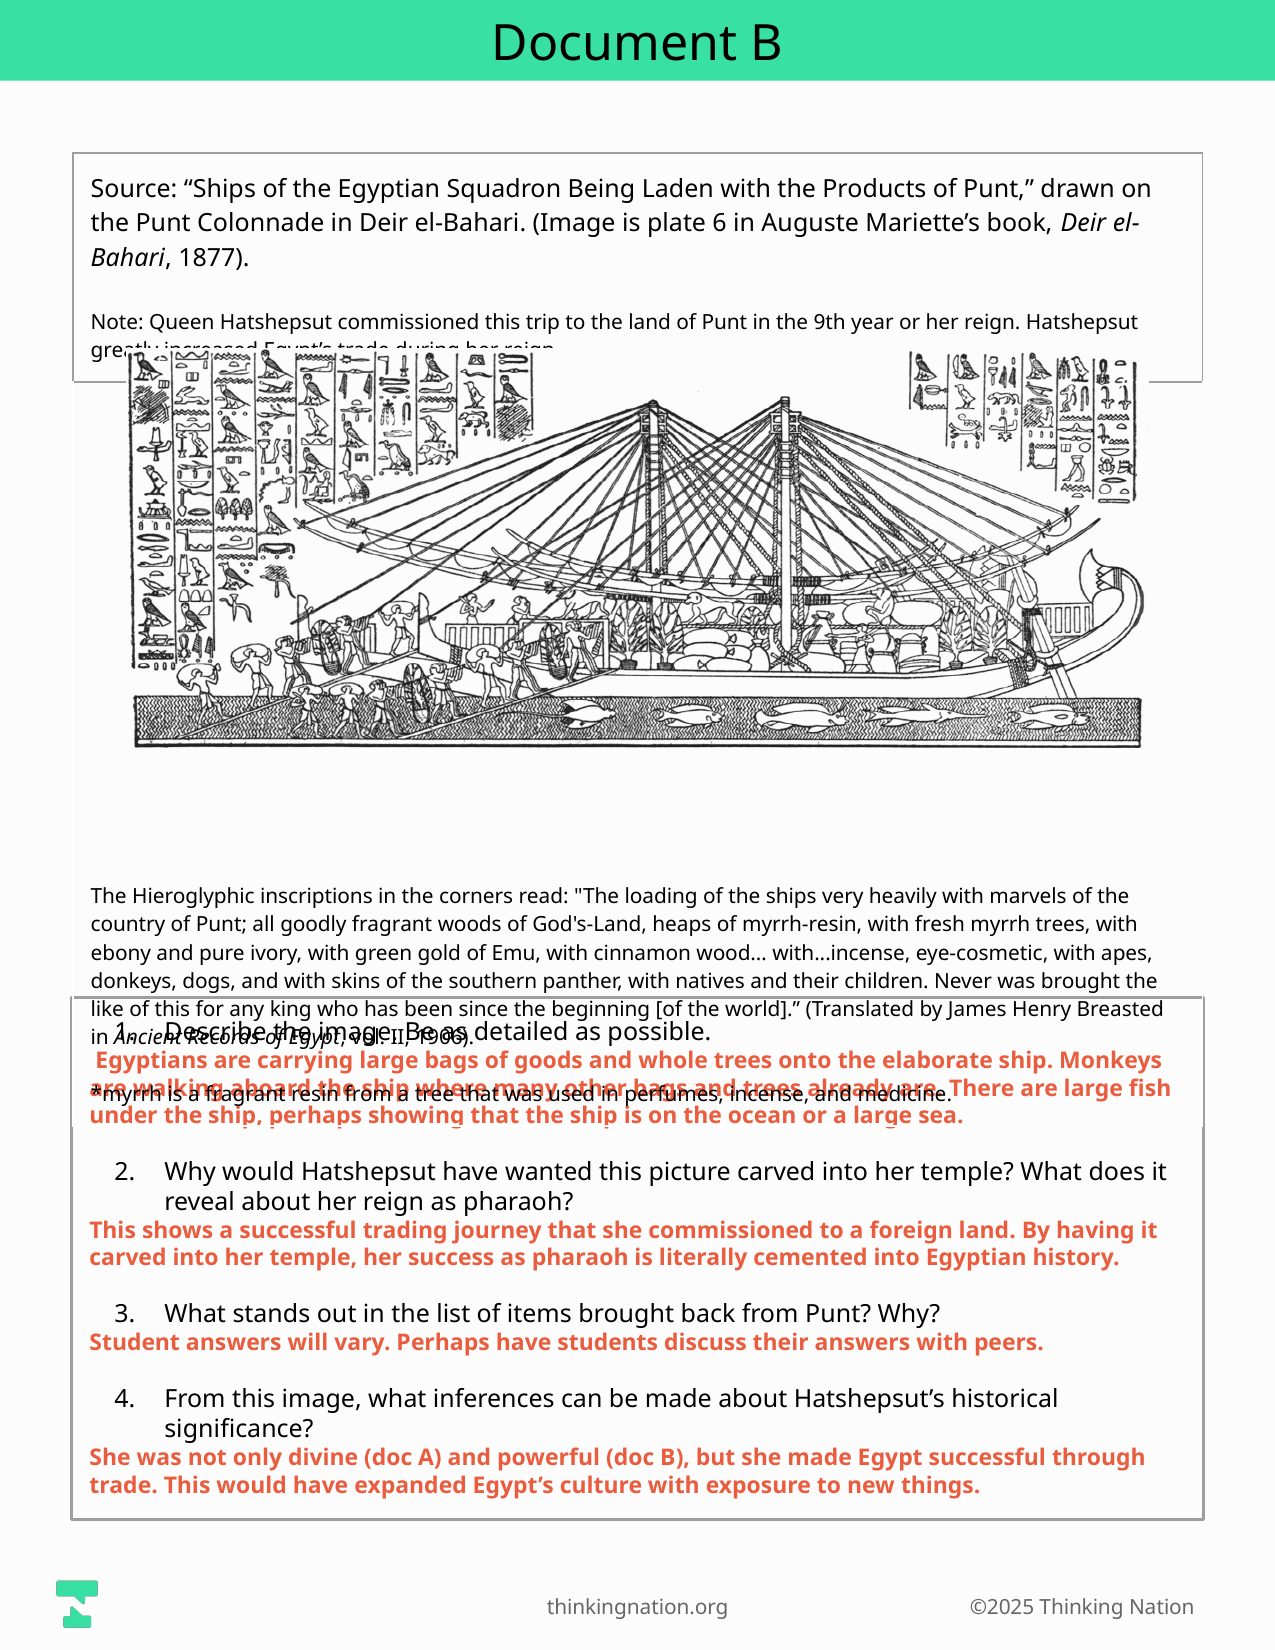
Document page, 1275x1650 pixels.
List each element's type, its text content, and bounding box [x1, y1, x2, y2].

text_box Describe the image. Be as detailed as possible. Egyptians are carrying large bags of goods and whole trees onto the elaborate ship. Monkeys are walking aboard the ship where many other bags and trees already are. There are large fish under the ship, perhaps showing that the ship is on the ocean or a large sea. Why would Hatshepsut have wanted this picture carved into her temple? What does it reveal about her reign as pharaoh? This shows a successful trading journey that she commissioned to a foreign land. By having it carved into her temple, her success as pharaoh is literally cemented into Egyptian history. What stands out in the list of items brought back from Punt? Why? Student answers will vary. Perhaps have students discuss their answers with peers. From this image, what inferences can be made about Hatshepsut’s historical significance? She was not only divine (doc A) and powerful (doc B), but she made Egypt successful through trade. This would have expanded Egypt’s culture with exposure to new things. [71, 997, 1204, 1520]
picture [126, 348, 1149, 748]
picture [44, 1571, 110, 1637]
table_cell The Hieroglyphic inscriptions in the corners read: "The loading of the ships very heavily with marvels of the country of Punt; all goodly fragrant woods of God's-Land, heaps of myrrh-resin, with fresh myrrh trees, with ebony and pure ivory, with green gold of Emu, with cinnamon wood… with...incense, eye-cosmetic, with apes, donkeys, dogs, and with skins of the southern panther, with natives and their children. Never was brought the like of this for any king who has been since the beginning [of the world].” (Translated by James Henry Breasted in Ancient Records of Egypt, vol. II, 1906). *myrrh is a fragrant resin from a tree that was used in perfumes, incense, and medicine. [74, 383, 1202, 1125]
table_header Source: “Ships of the Egyptian Squadron Being Laden with the Products of Punt,” drawn on the Punt Colonnade in Deir el-Bahari. (Image is plate 6 in Auguste Mariette’s book, Deir el-Bahari, 1877). Note: Queen Hatshepsut commissioned this trip to the land of Punt in the 9th year or her reign. Hatshepsut greatly increased Egypt’s trade during her reign. [74, 154, 1202, 381]
text_box ©2025 Thinking Nation [907, 1579, 1210, 1630]
text_box thinkingnation.org [486, 1579, 789, 1630]
text_box Document B [0, 0, 1275, 81]
